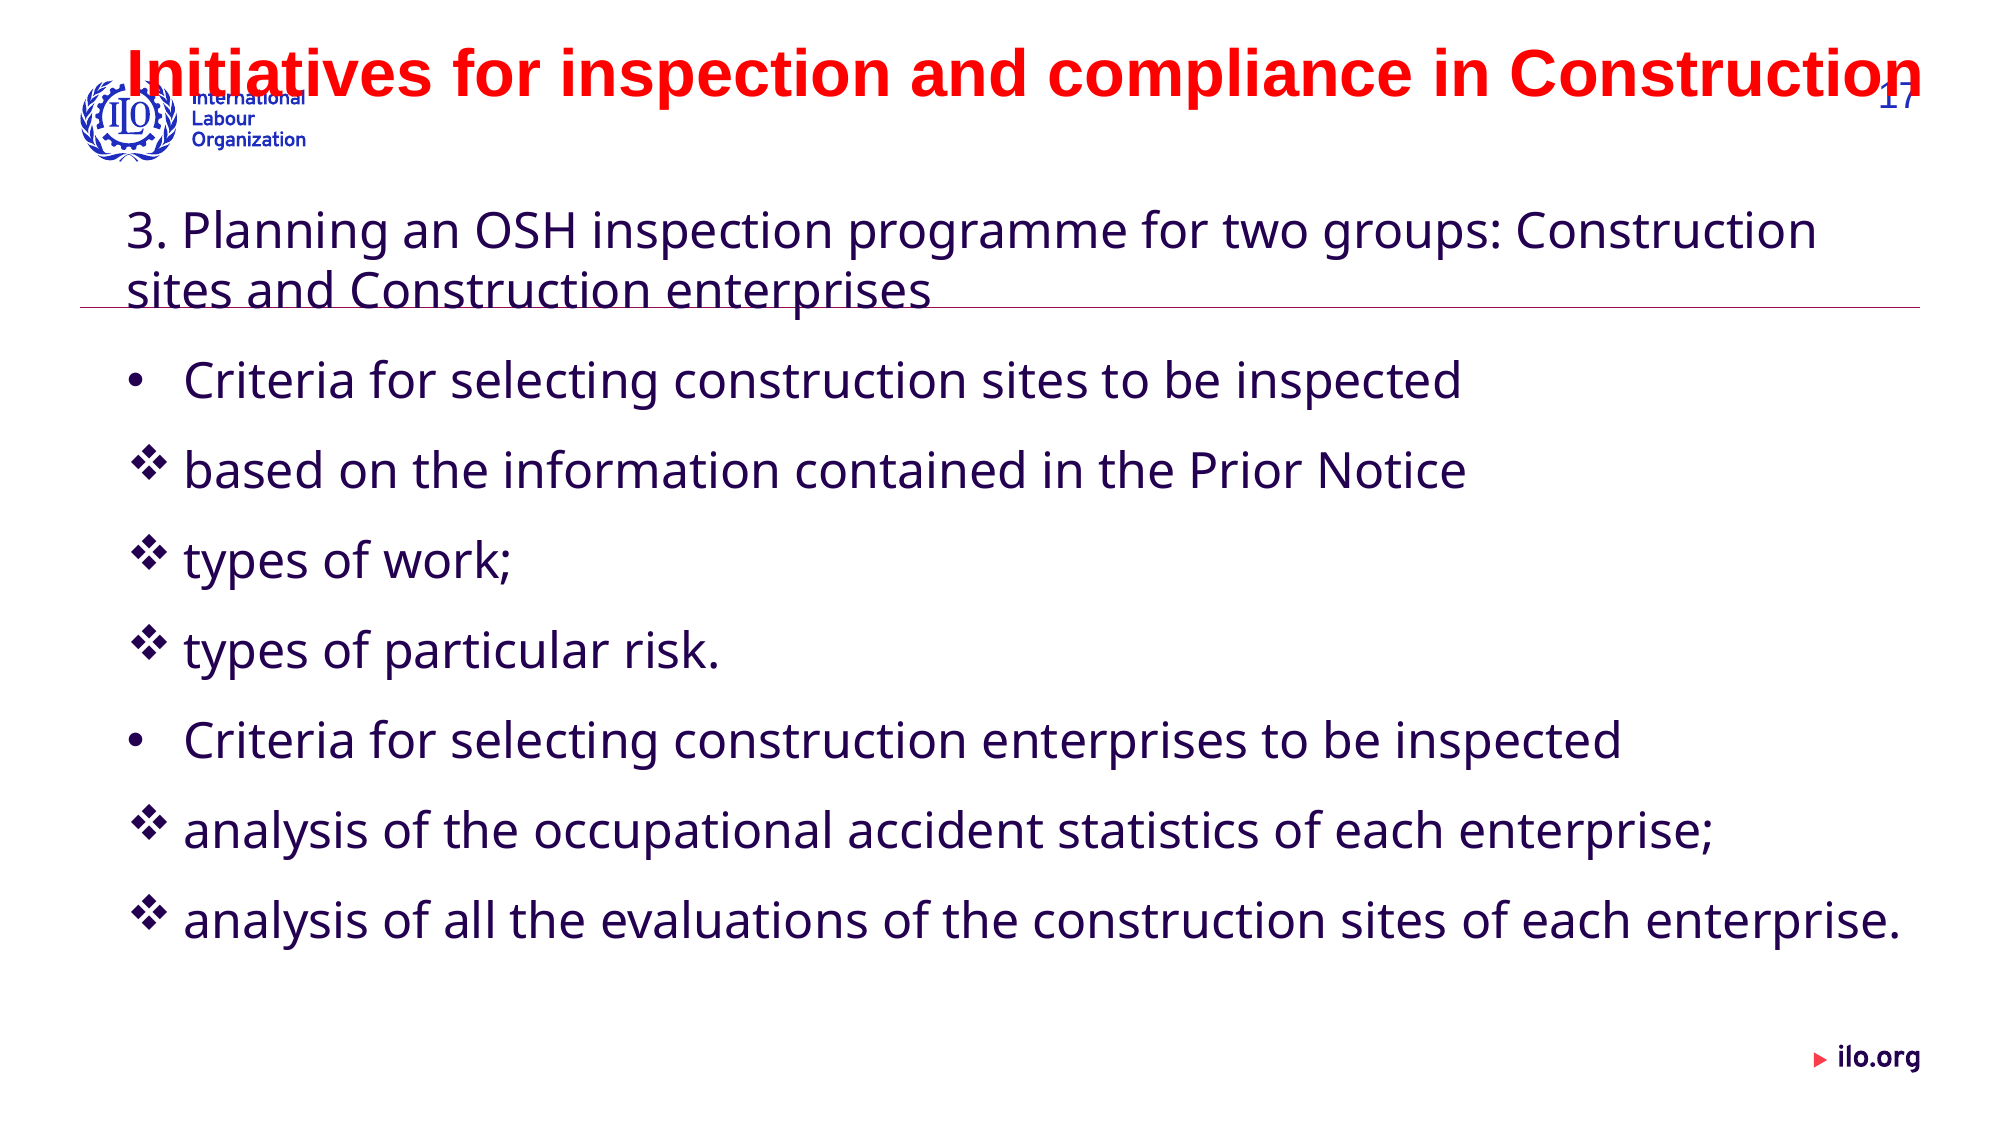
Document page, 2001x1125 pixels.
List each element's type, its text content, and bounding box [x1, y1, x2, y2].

text_box Initiatives for inspection and compliance in Construction [112, 22, 2000, 118]
text_box 3. Planning an OSH inspection programme for two groups: Construction sites and Construction enterprises Criteria for selecting construction sites to be inspected based on the information contained in the Prior Notice types of work; types of particular risk. Criteria for selecting construction enterprises to be inspected analysis of the occupational accident statistics of each enterprise; analysis of all the evaluations of the construction sites of each enterprise. [112, 191, 1937, 1017]
